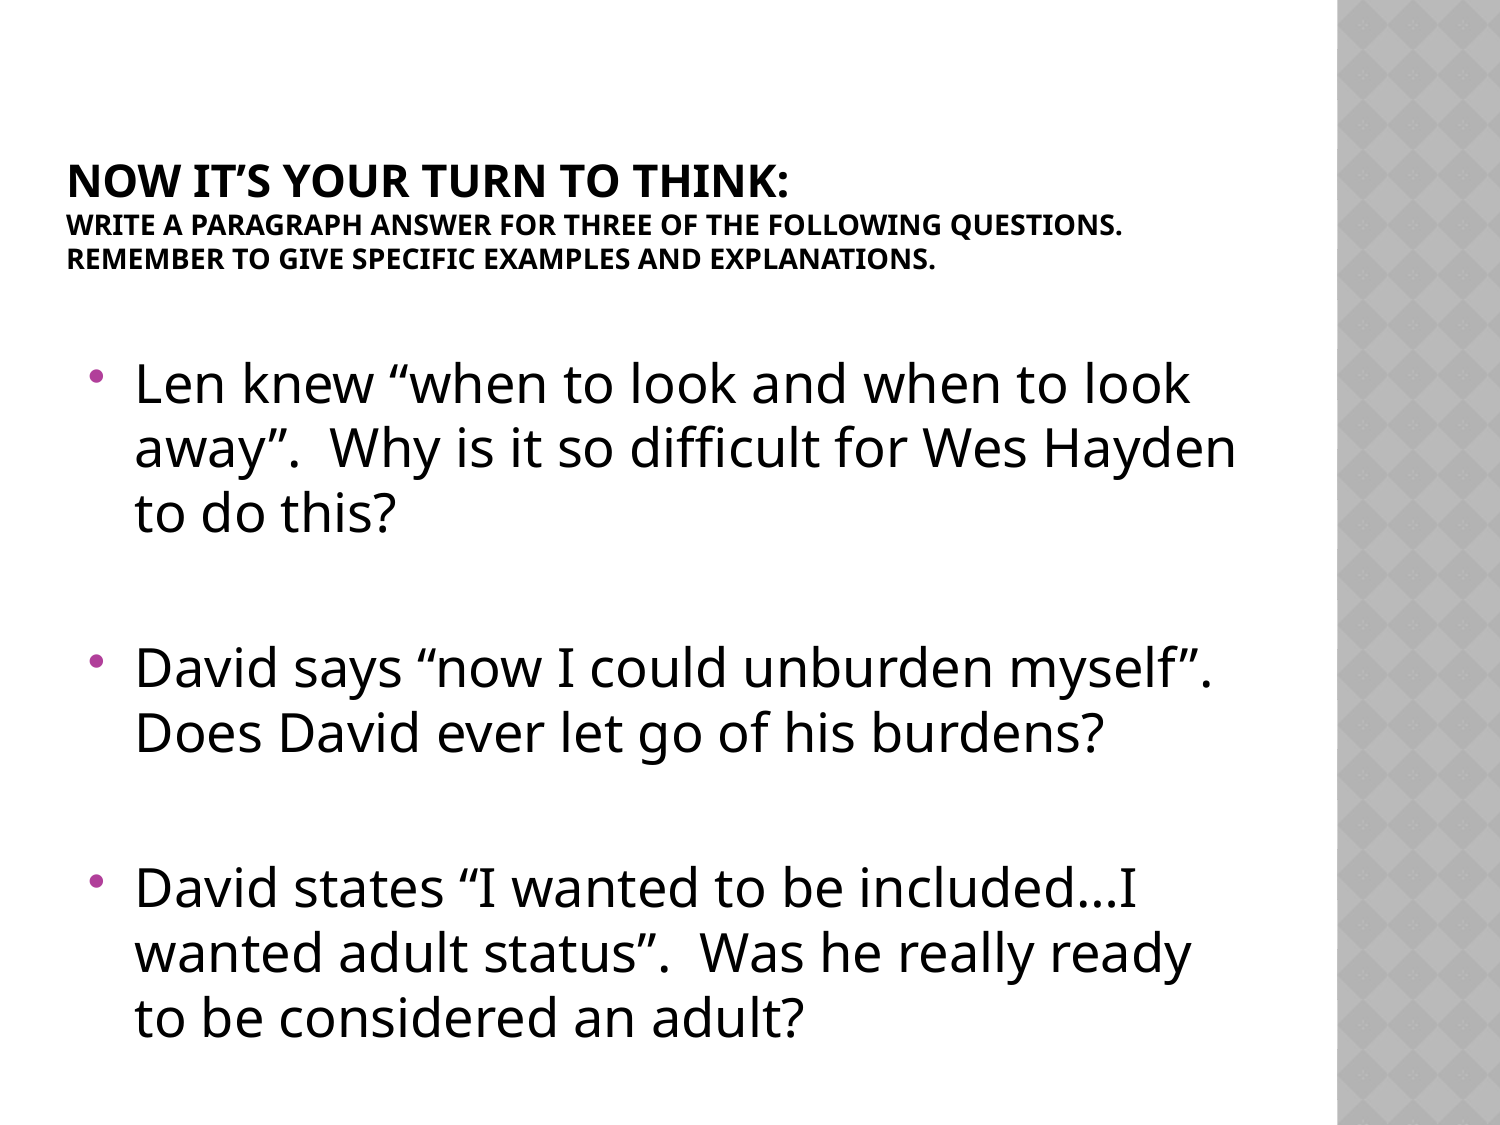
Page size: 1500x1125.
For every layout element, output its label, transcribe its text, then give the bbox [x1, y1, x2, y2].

list Len knew “when to look and when to look away”. Why is it so difficult for Wes Hayden to do this? David says “now I could unburden myself”. Does David ever let go of his burdens? David states “I wanted to be included…I wanted adult status”. Was he really ready to be considered an adult? [75, 264, 1263, 1059]
title Now IT’S your turn to think: write a paragraph answer for three of the following questions. Remember to give specific examples and explANATIONS. [58, 152, 1247, 276]
